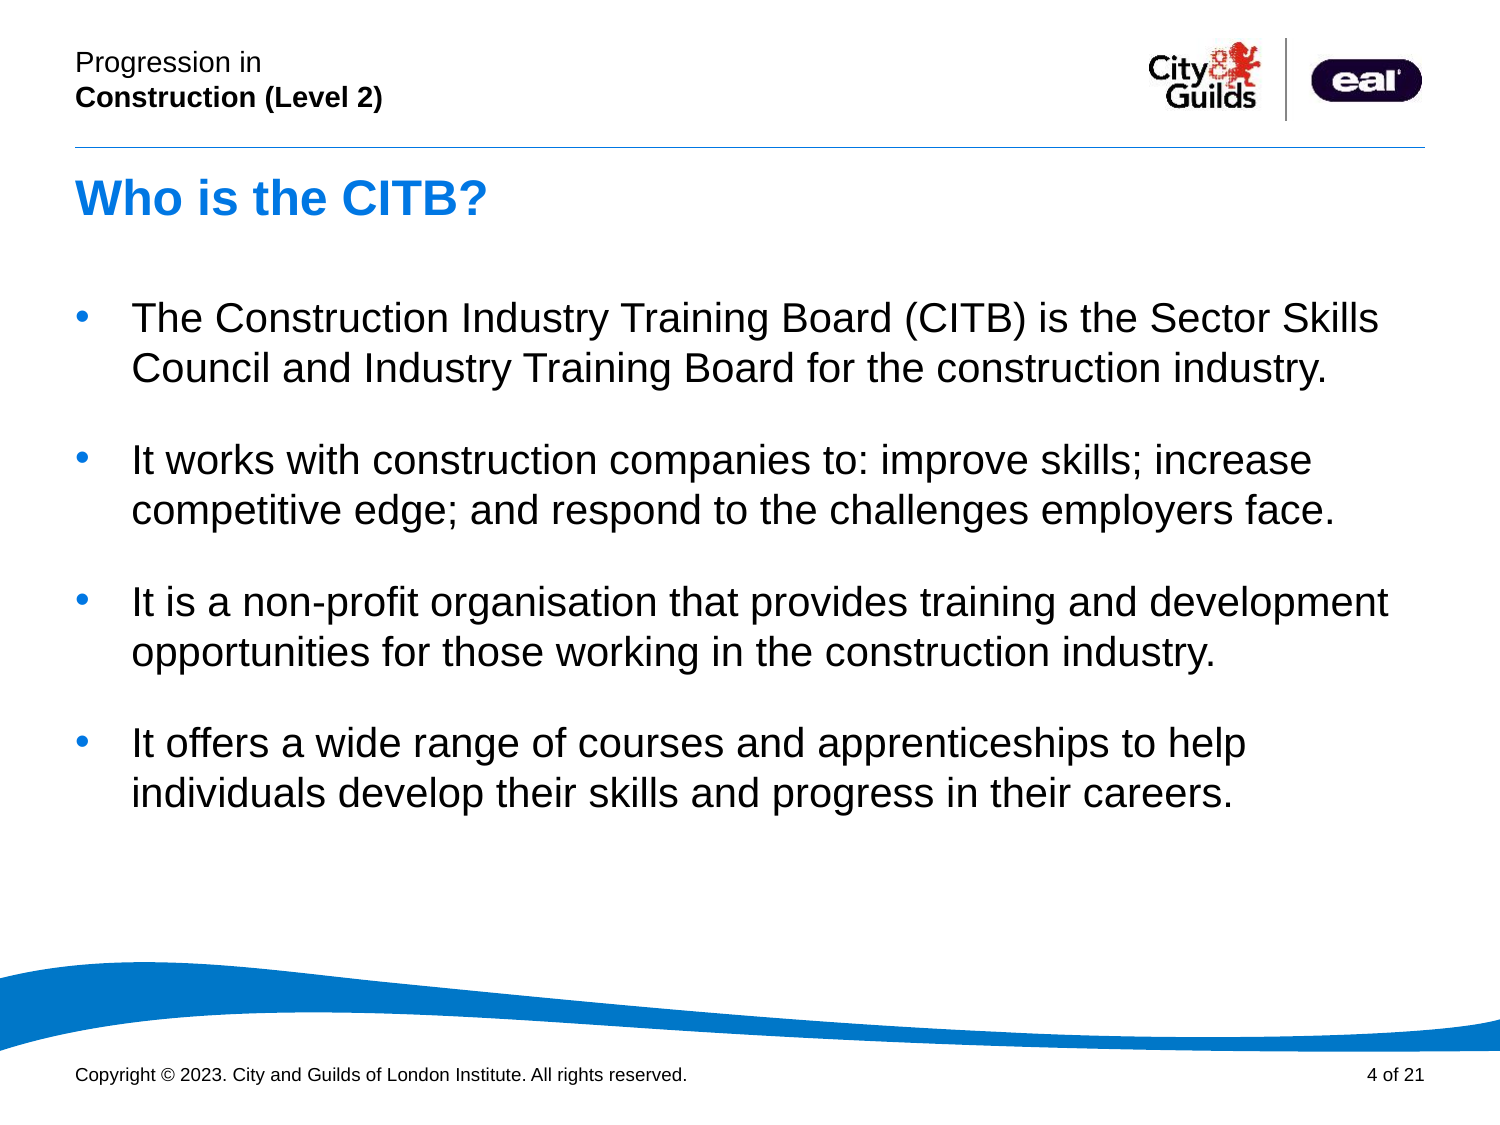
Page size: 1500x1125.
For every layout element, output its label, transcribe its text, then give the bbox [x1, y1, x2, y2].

list The Construction Industry Training Board (CITB) is the Sector Skills Council and Industry Training Board for the construction industry. It works with construction companies to: improve skills; increase competitive edge; and respond to the challenges employers face. It is a non-profit organisation that provides training and development opportunities for those working in the construction industry. It offers a wide range of courses and apprenticeships to help individuals develop their skills and progress in their careers. [74, 290, 1426, 946]
picture [1149, 38, 1422, 121]
title Who is the CITB? [74, 165, 1426, 229]
